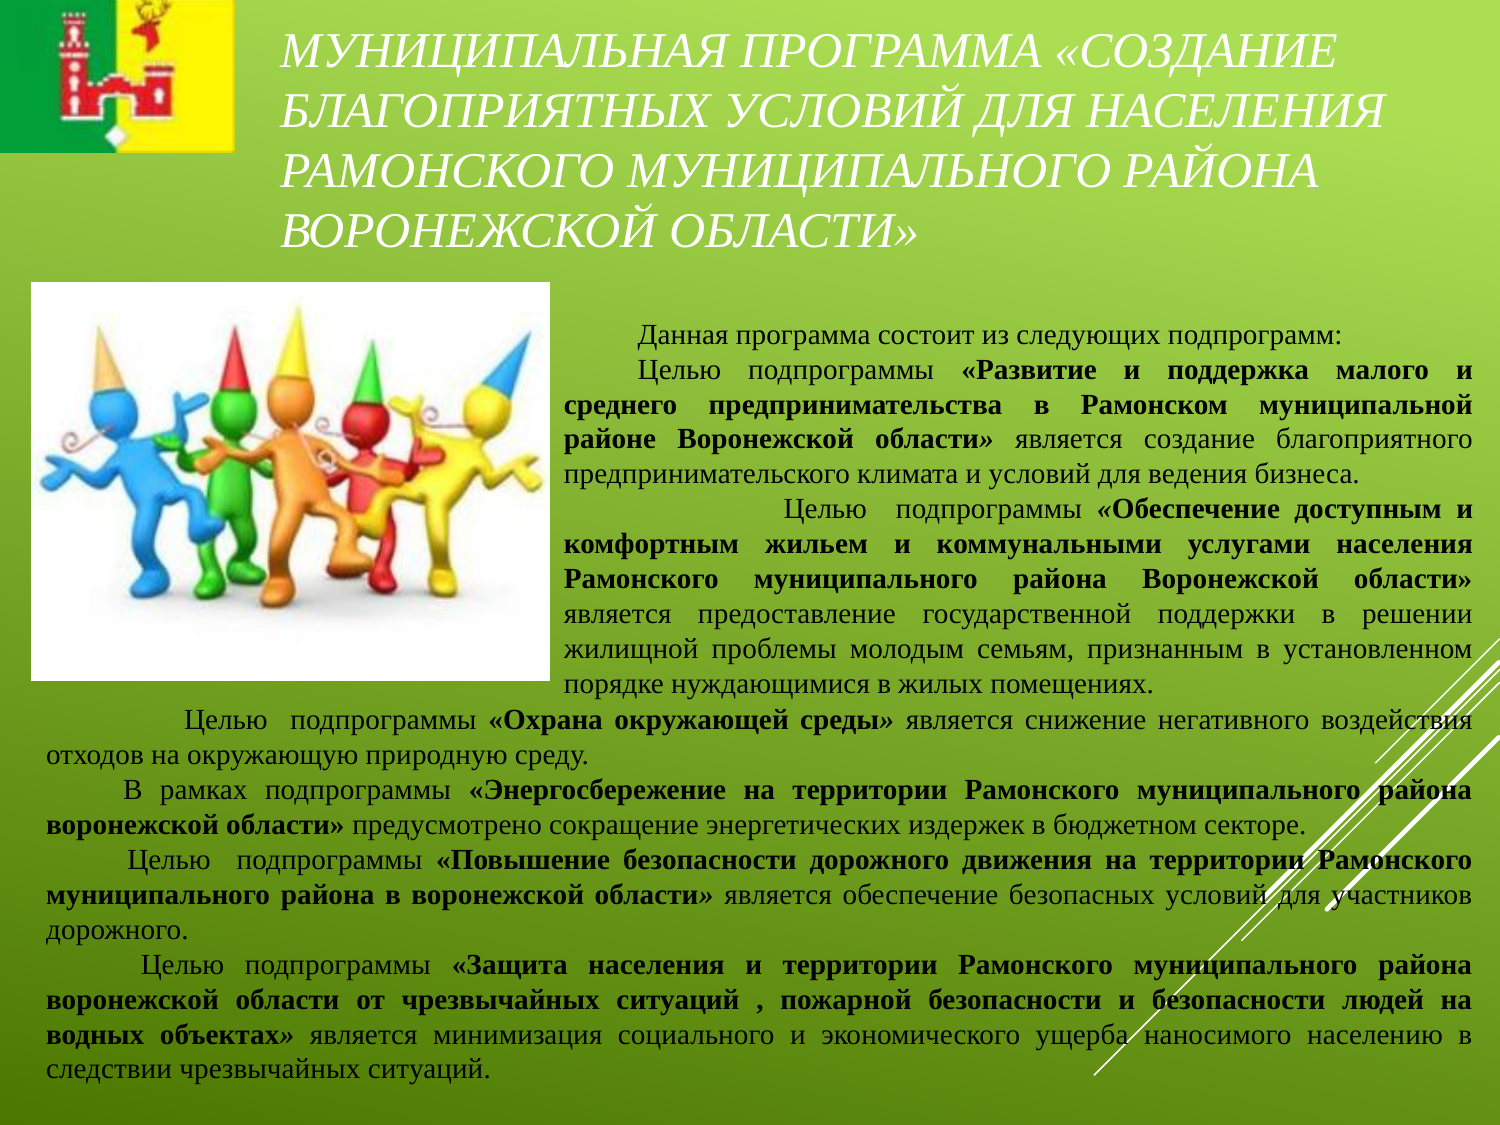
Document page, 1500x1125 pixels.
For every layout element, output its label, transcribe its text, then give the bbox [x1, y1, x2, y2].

text_box Данная программа состоит из следующих подпрограмм: Целью подпрограммы «Развитие и поддержка малого и среднего предпринимательства в Рамонском муниципальной районе Воронежской области» является создание благоприятного предпринимательского климата и условий для ведения бизнеса. Целью подпрограммы «Обеспечение доступным и комфортным жильем и коммунальными услугами населения Рамонского муниципального района Воронежской области» является предоставление государственной поддержки в решении жилищной проблемы молодым семьям, признанным в установленном порядке нуждающимися в жилых помещениях. [549, 272, 1489, 737]
text_box МУНИЦИПАЛЬНАЯ ПРОГРАММА «СОЗДАНИЕ БЛАГОПРИЯТНЫХ УСЛОВИЙ ДЛЯ НАСЕЛЕНИЯ РАМОНСКОГО МУНИЦИПАЛЬНОГО РАЙОНА ВОРОНЕЖСКОЙ ОБЛАСТИ» [265, 219, 1500, 325]
picture [31, 282, 550, 681]
picture [0, 0, 235, 153]
text_box Целью подпрограммы «Охрана окружающей среды» является снижение негативного воздействия отходов на окружающую природную среду. В рамках подпрограммы «Энергосбережение на территории Рамонского муниципального района воронежской области» предусмотрено сокращение энергетических издержек в бюджетном секторе. Целью подпрограммы «Повышение безопасности дорожного движения на территории Рамонского муниципального района в воронежской области» является обеспечение безопасных условий для участников дорожного. Целью подпрограммы «Защита населения и территории Рамонского муниципального района воронежской области от чрезвычайных ситуаций , пожарной безопасности и безопасности людей на водных объектах» является минимизация социального и экономического ущерба наносимого населению в следствии чрезвычайных ситуаций. [31, 987, 1489, 1093]
